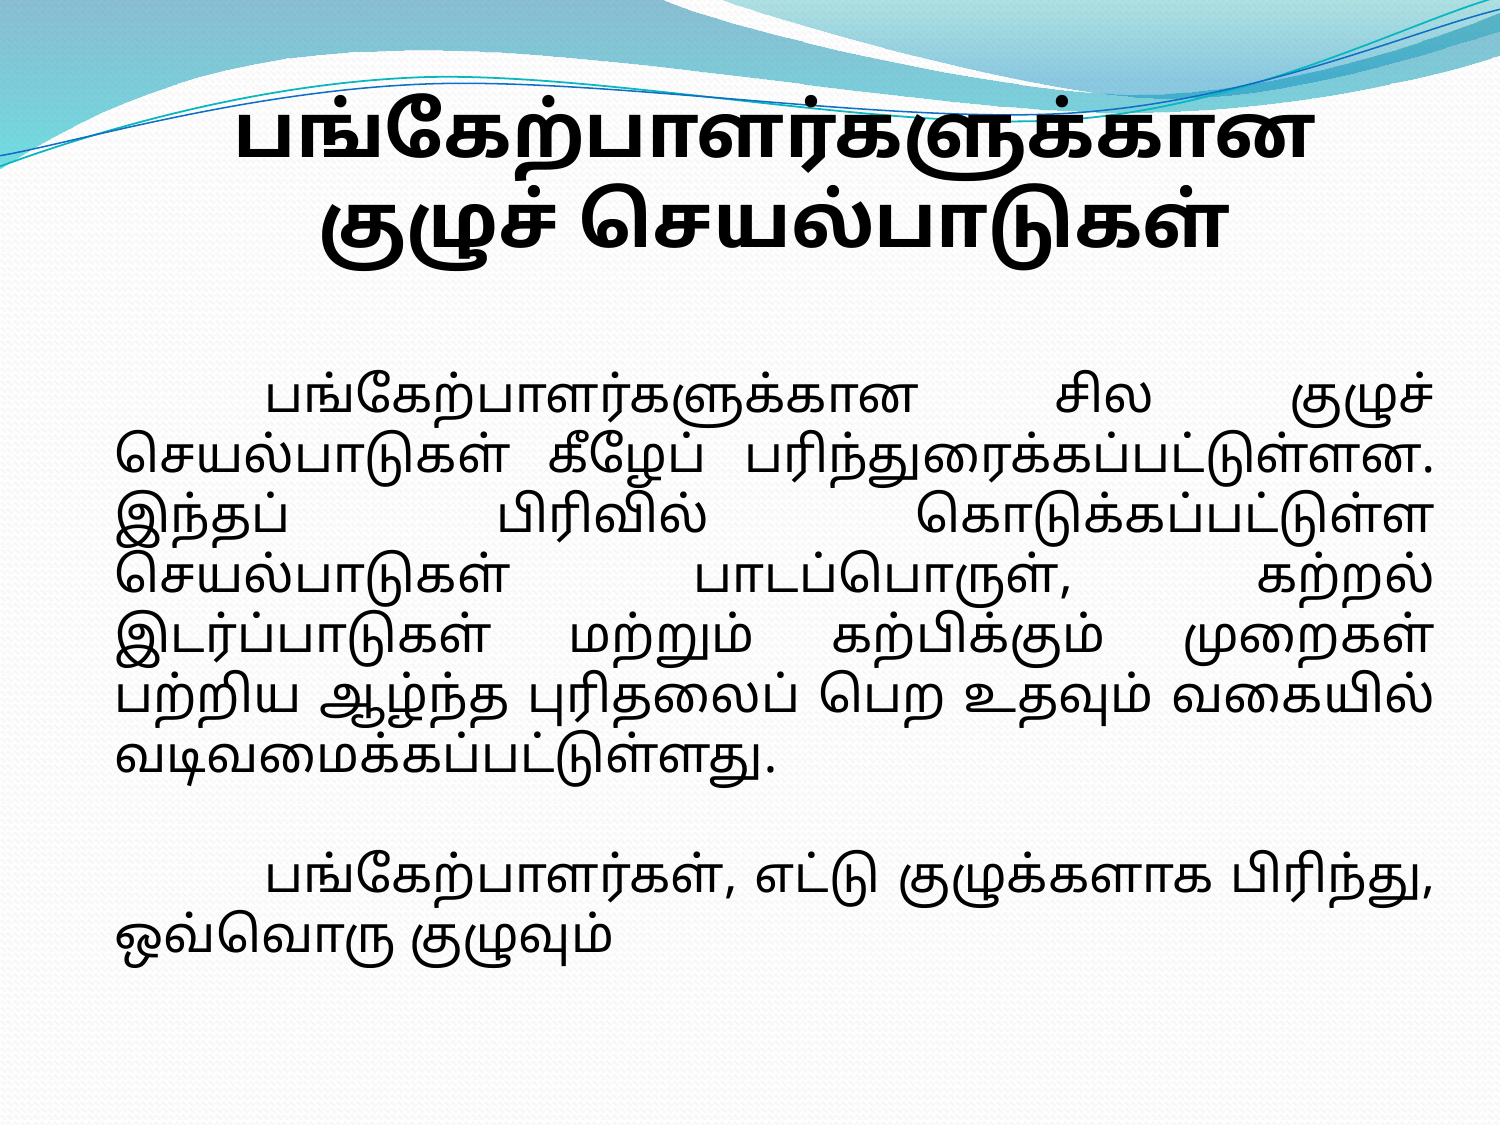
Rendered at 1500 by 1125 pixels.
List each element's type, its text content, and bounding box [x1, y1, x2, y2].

text_box பங்கேற்பாளர்களுக்கான குழுச் செயல்பாடுகள் பங்கேற்பாளர்களுக்கான சில குழுச் செயல்பாடுகள் கீழேப் பரிந்துரைக்கப்பட்டுள்ளன. இந்தப் பிரிவில் கொடுக்கப்பட்டுள்ள செயல்பாடுகள் பாடப்பொருள், கற்றல் இடர்ப்பாடுகள் மற்றும் கற்பிக்கும் முறைகள் பற்றிய ஆழ்ந்த புரிதலைப் பெற உதவும் வகையில் வடிவமைக்கப்பட்டுள்ளது. பங்கேற்பாளர்கள், எட்டு குழுக்களாக பிரிந்து, ஒவ்வொரு குழுவும் [99, 75, 1450, 1125]
